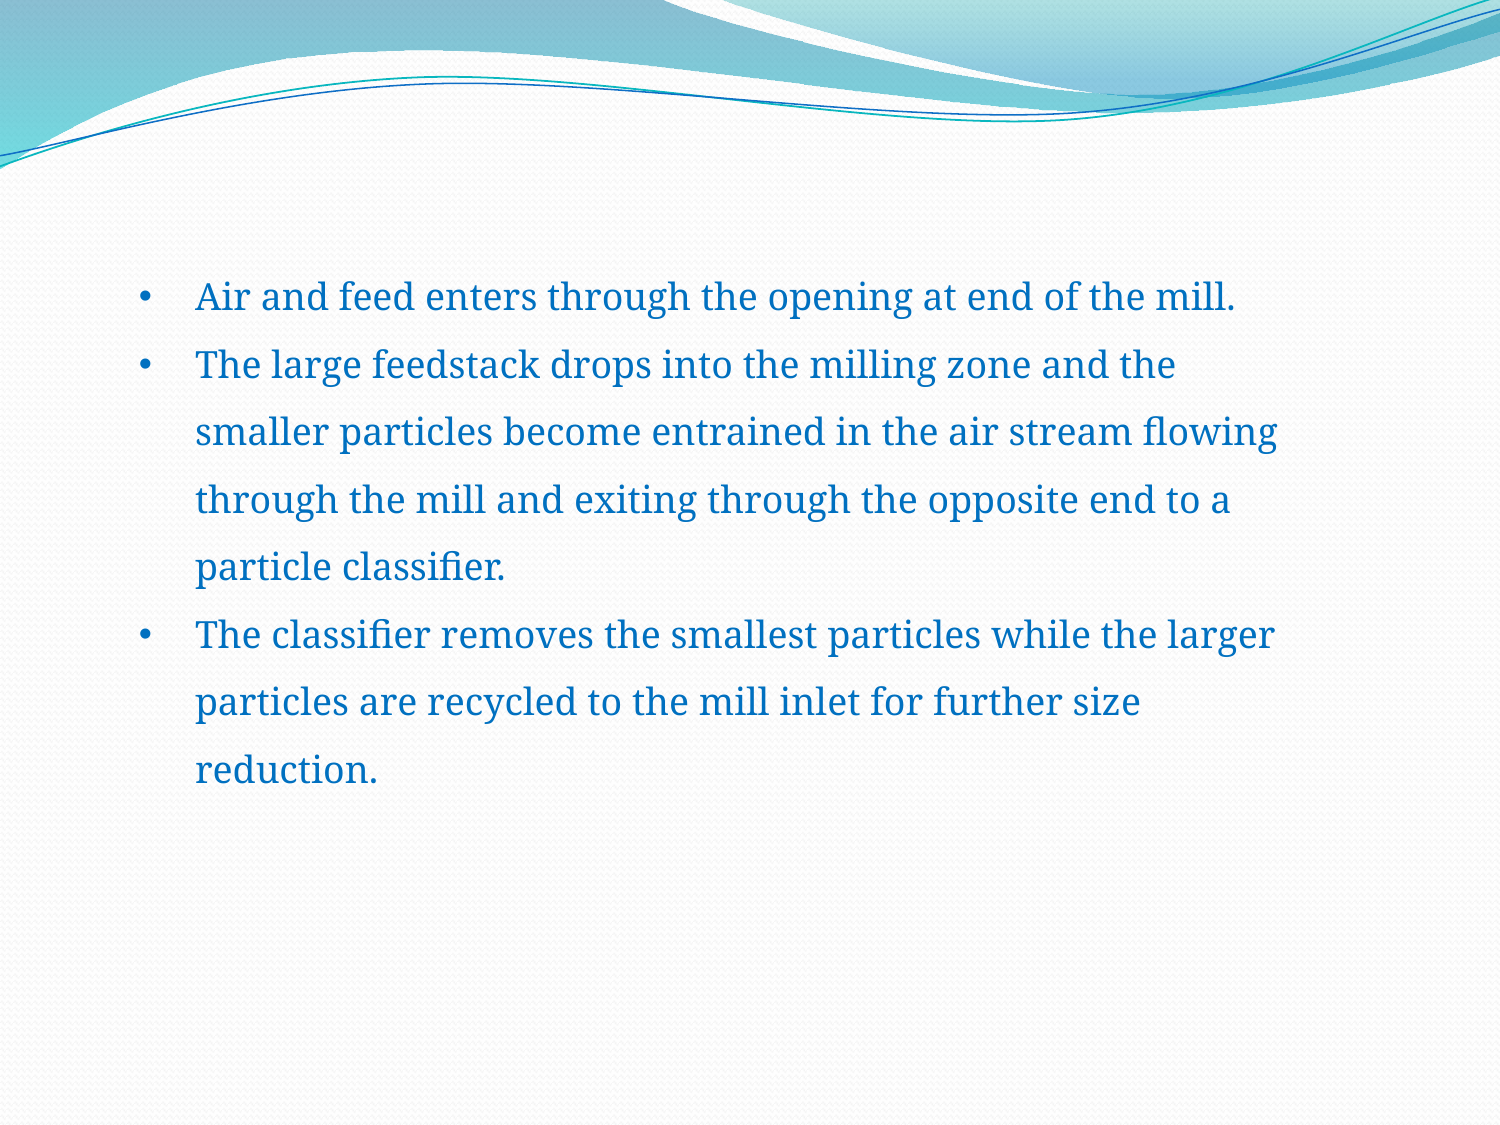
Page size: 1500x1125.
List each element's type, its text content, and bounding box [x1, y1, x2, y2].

text_box Air and feed enters through the opening at end of the mill. The large feedstack drops into the milling zone and the smaller particles become entrained in the air stream flowing through the mill and exiting through the opposite end to a particle classifier. The classifier removes the smallest particles while the larger particles are recycled to the mill inlet for further size reduction. [123, 243, 1317, 866]
